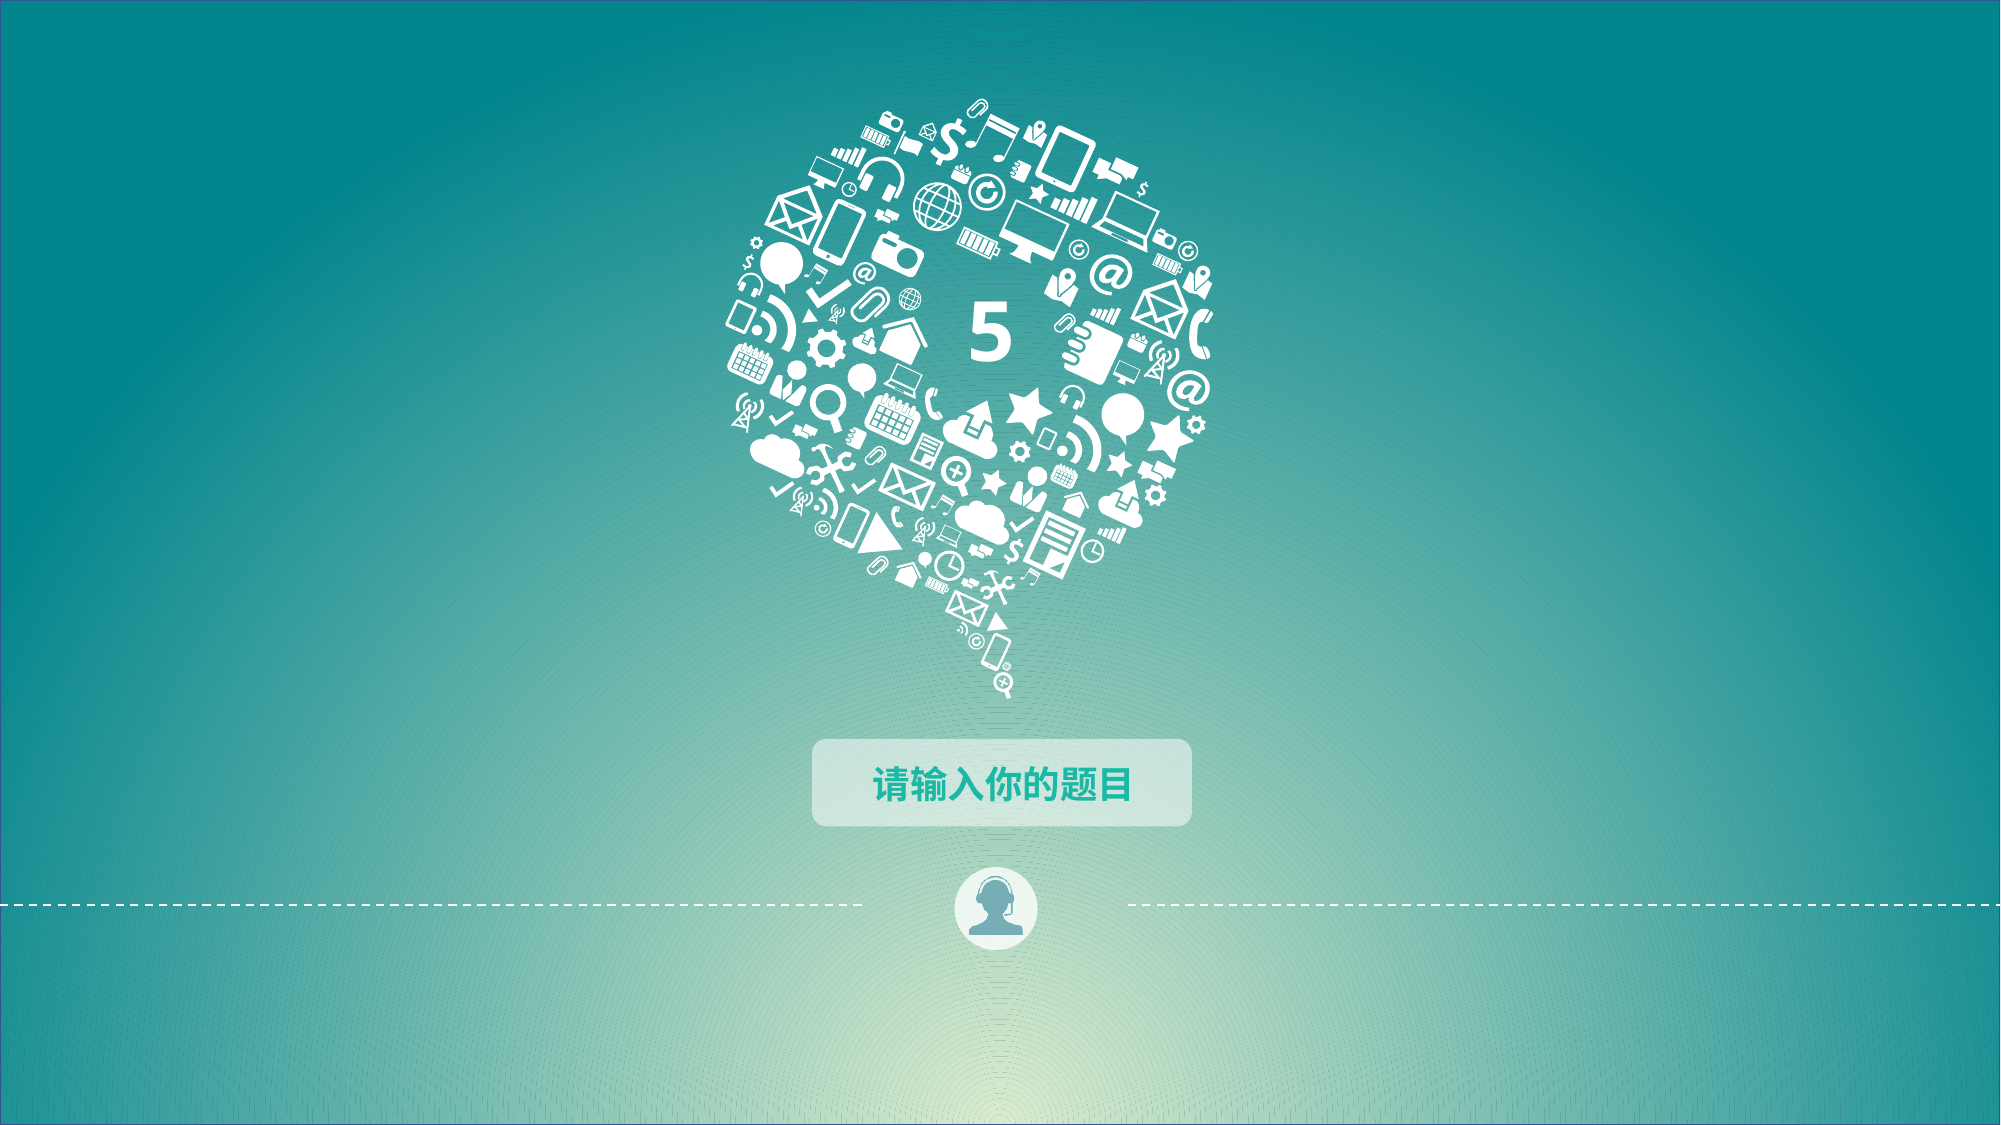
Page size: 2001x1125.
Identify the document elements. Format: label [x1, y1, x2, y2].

text_box [954, 867, 1038, 951]
text_box [811, 738, 1192, 827]
text_box [729, 95, 1217, 697]
